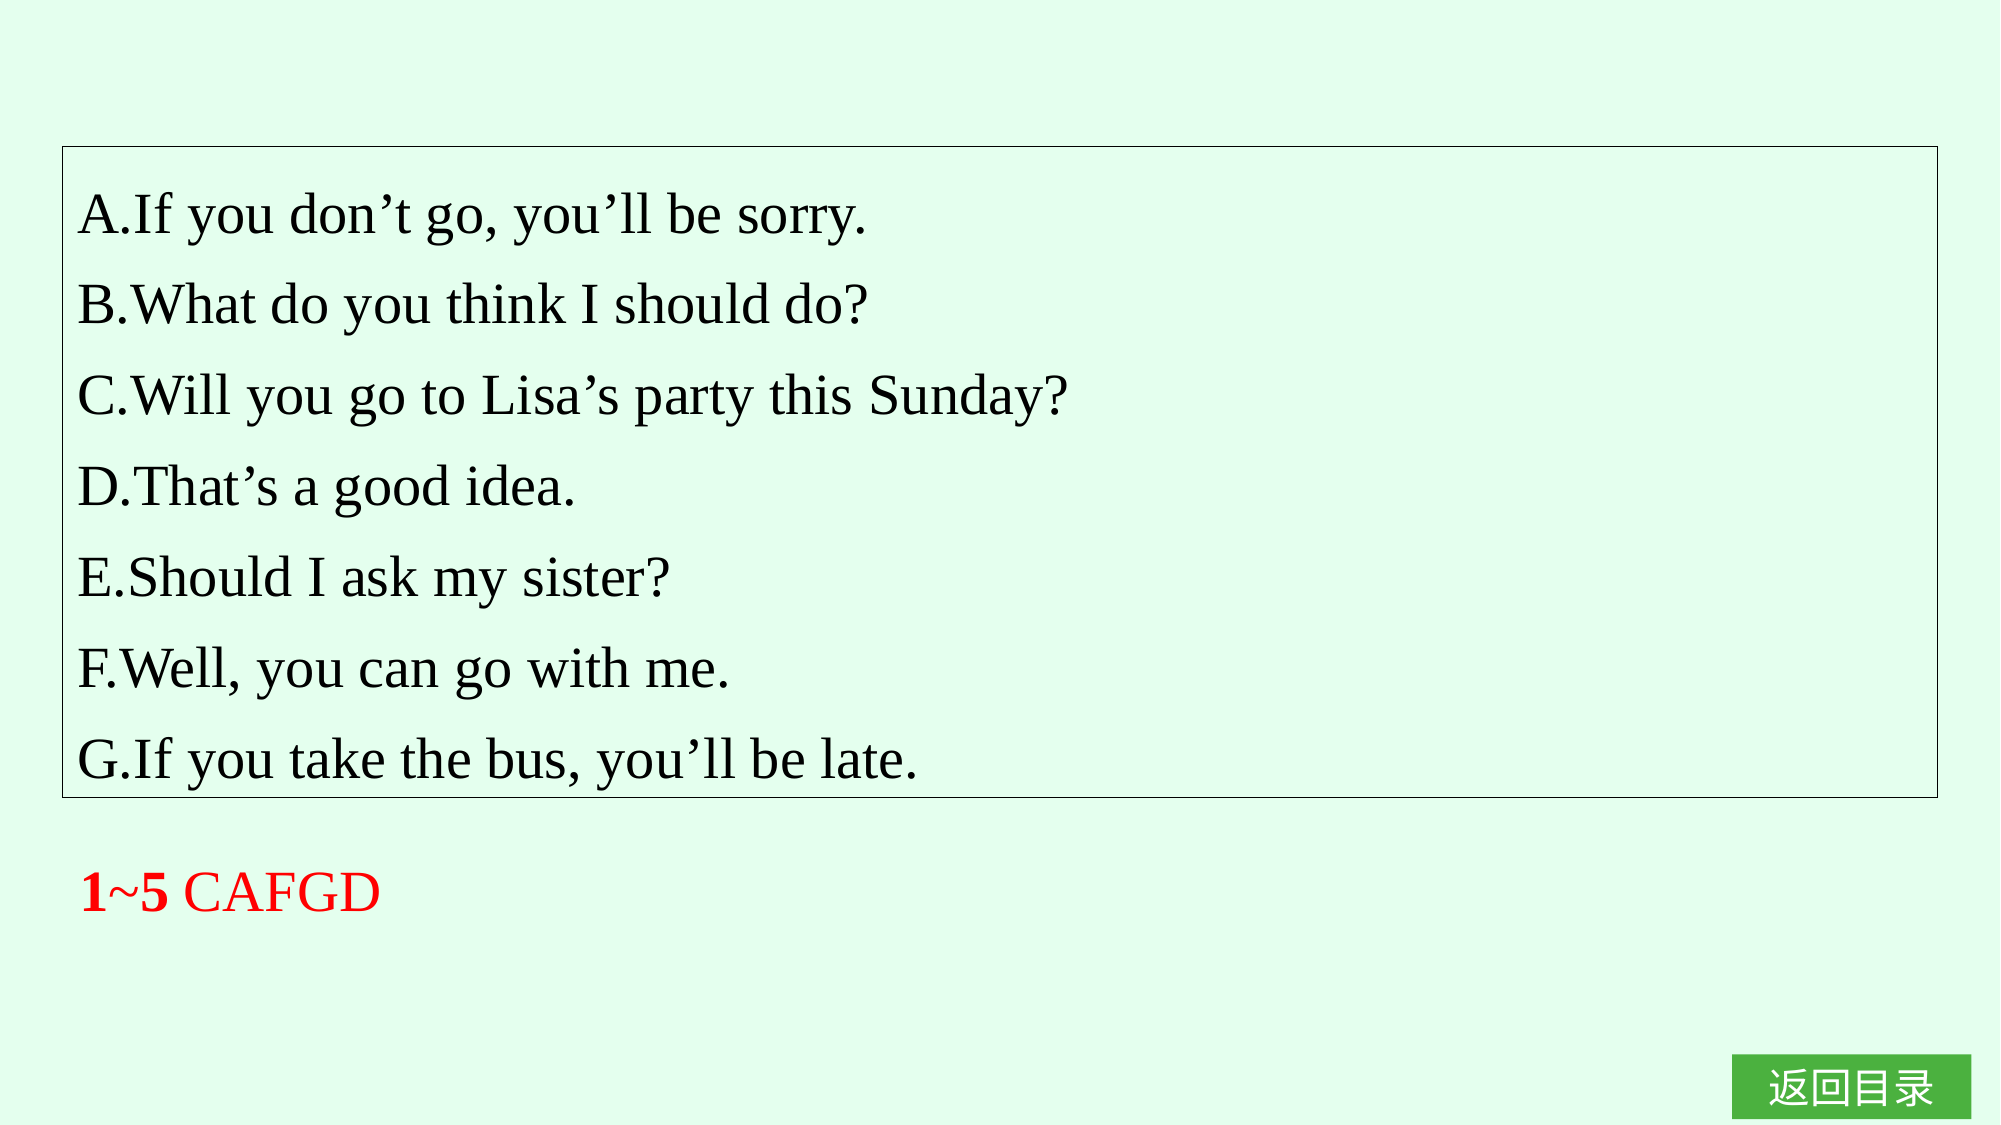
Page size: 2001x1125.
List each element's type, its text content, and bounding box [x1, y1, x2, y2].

text_box 1~5 CAFGD [64, 824, 411, 931]
text_box A.If you don’t go, you’ll be sorry. B.What do you think I should do? C.Will you go to Lisa’s party this Sunday? D.That’s a good idea. E.Should I ask my sister? F.Well, you can go with me. G.If you take the bus, you’ll be late. [62, 146, 1938, 798]
